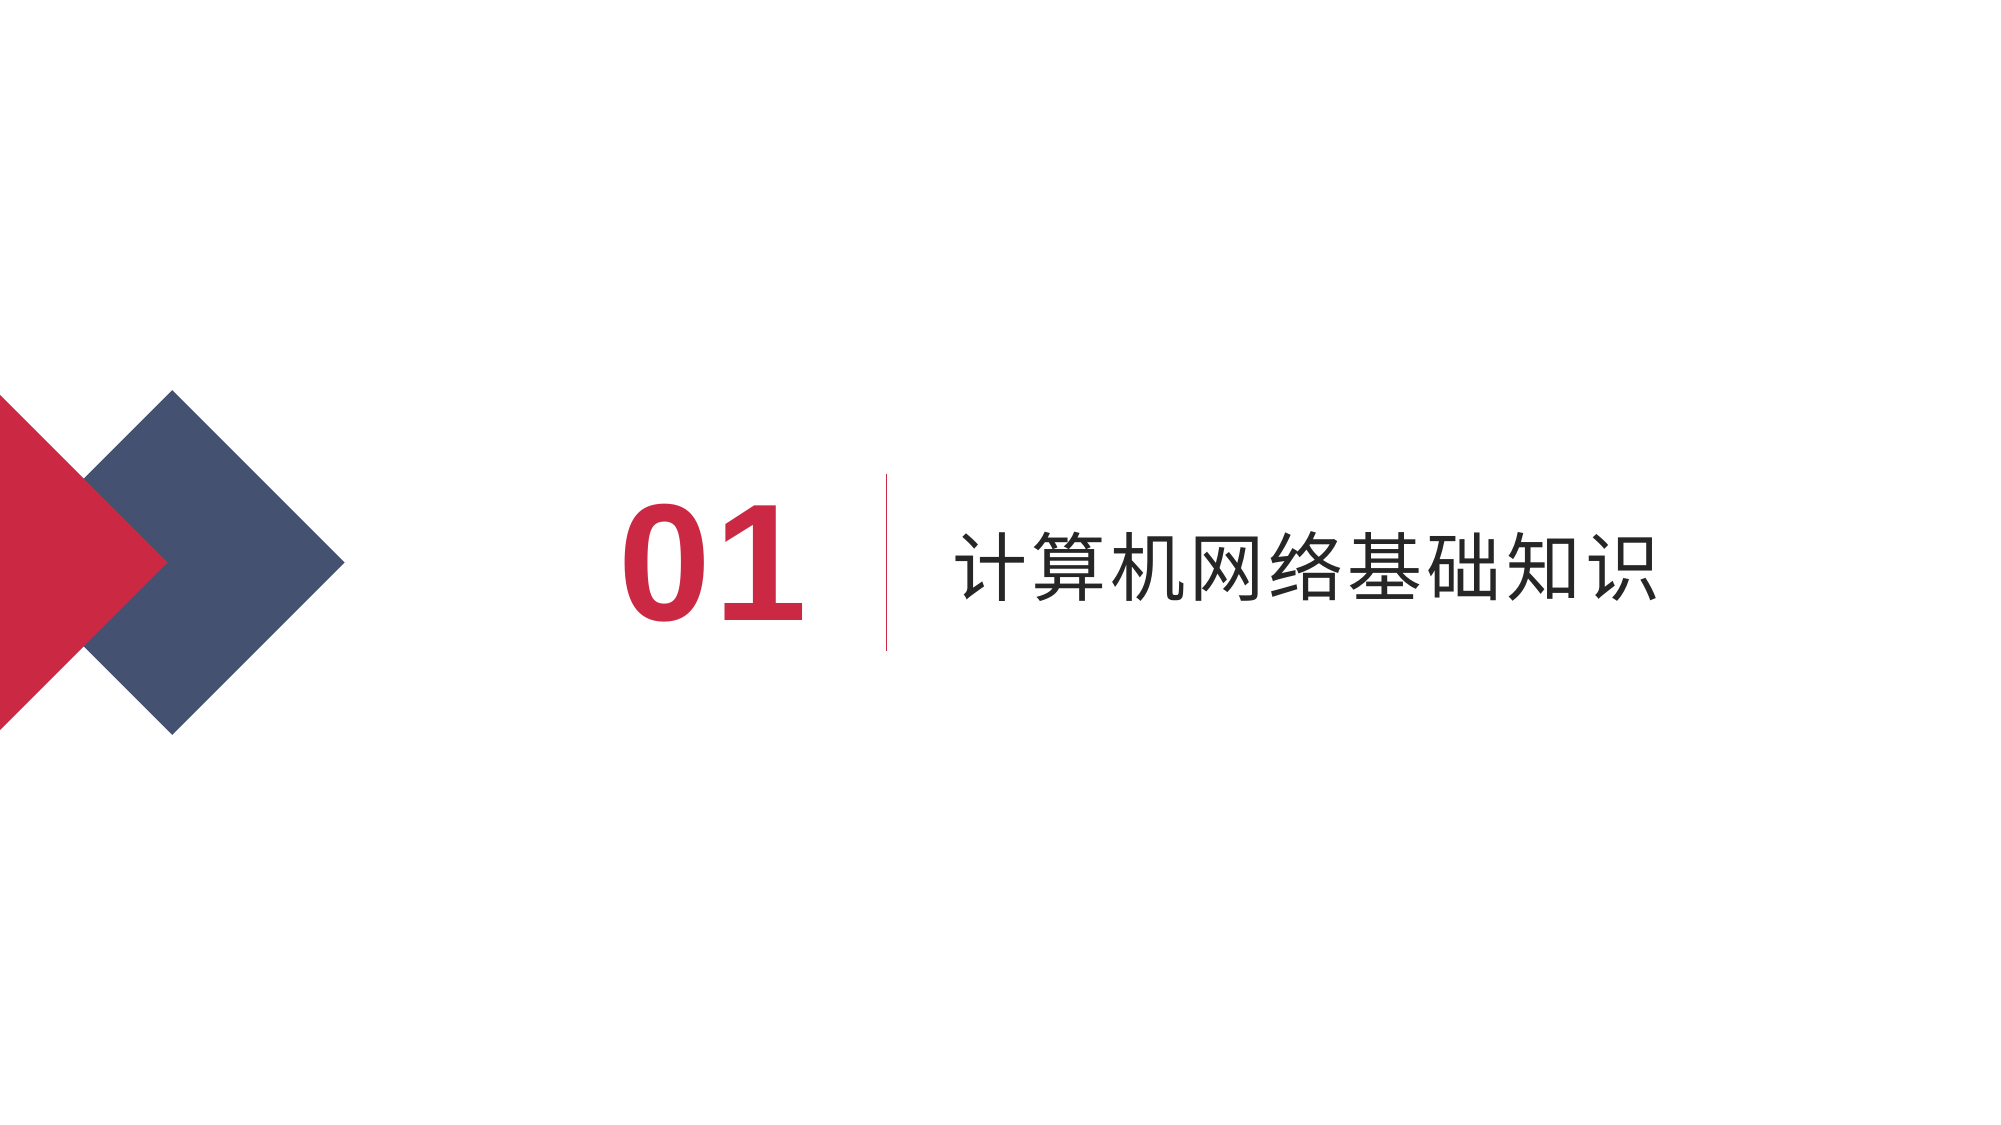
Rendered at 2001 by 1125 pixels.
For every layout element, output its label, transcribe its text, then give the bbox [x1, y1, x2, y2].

title 计算机网络基础知识 [937, 473, 1856, 652]
text_box 01 [574, 450, 852, 674]
